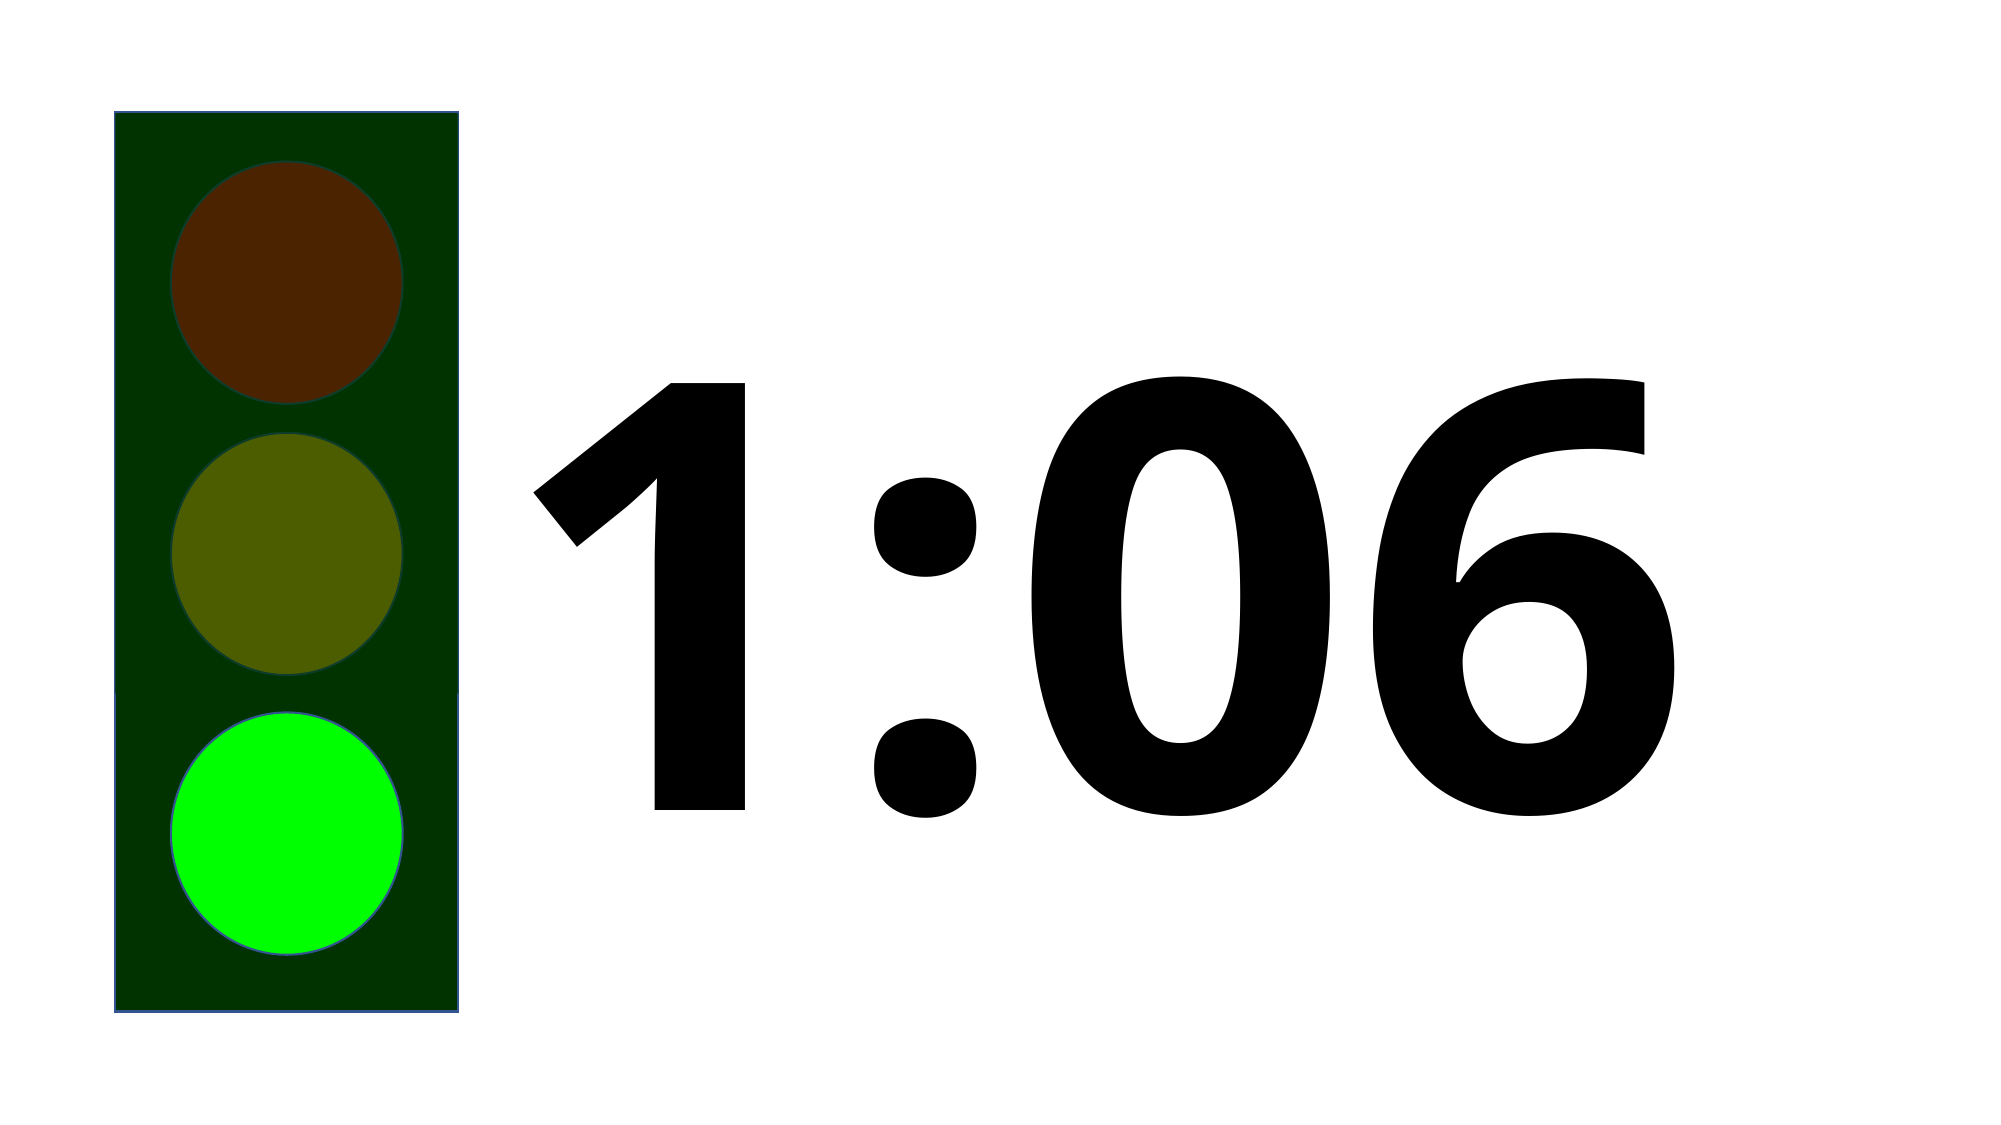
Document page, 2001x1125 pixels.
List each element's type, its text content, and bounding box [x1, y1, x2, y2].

text_box [114, 695, 459, 1013]
text_box [114, 112, 459, 695]
text_box 1:06 [483, 204, 1924, 938]
text_box [169, 711, 404, 956]
